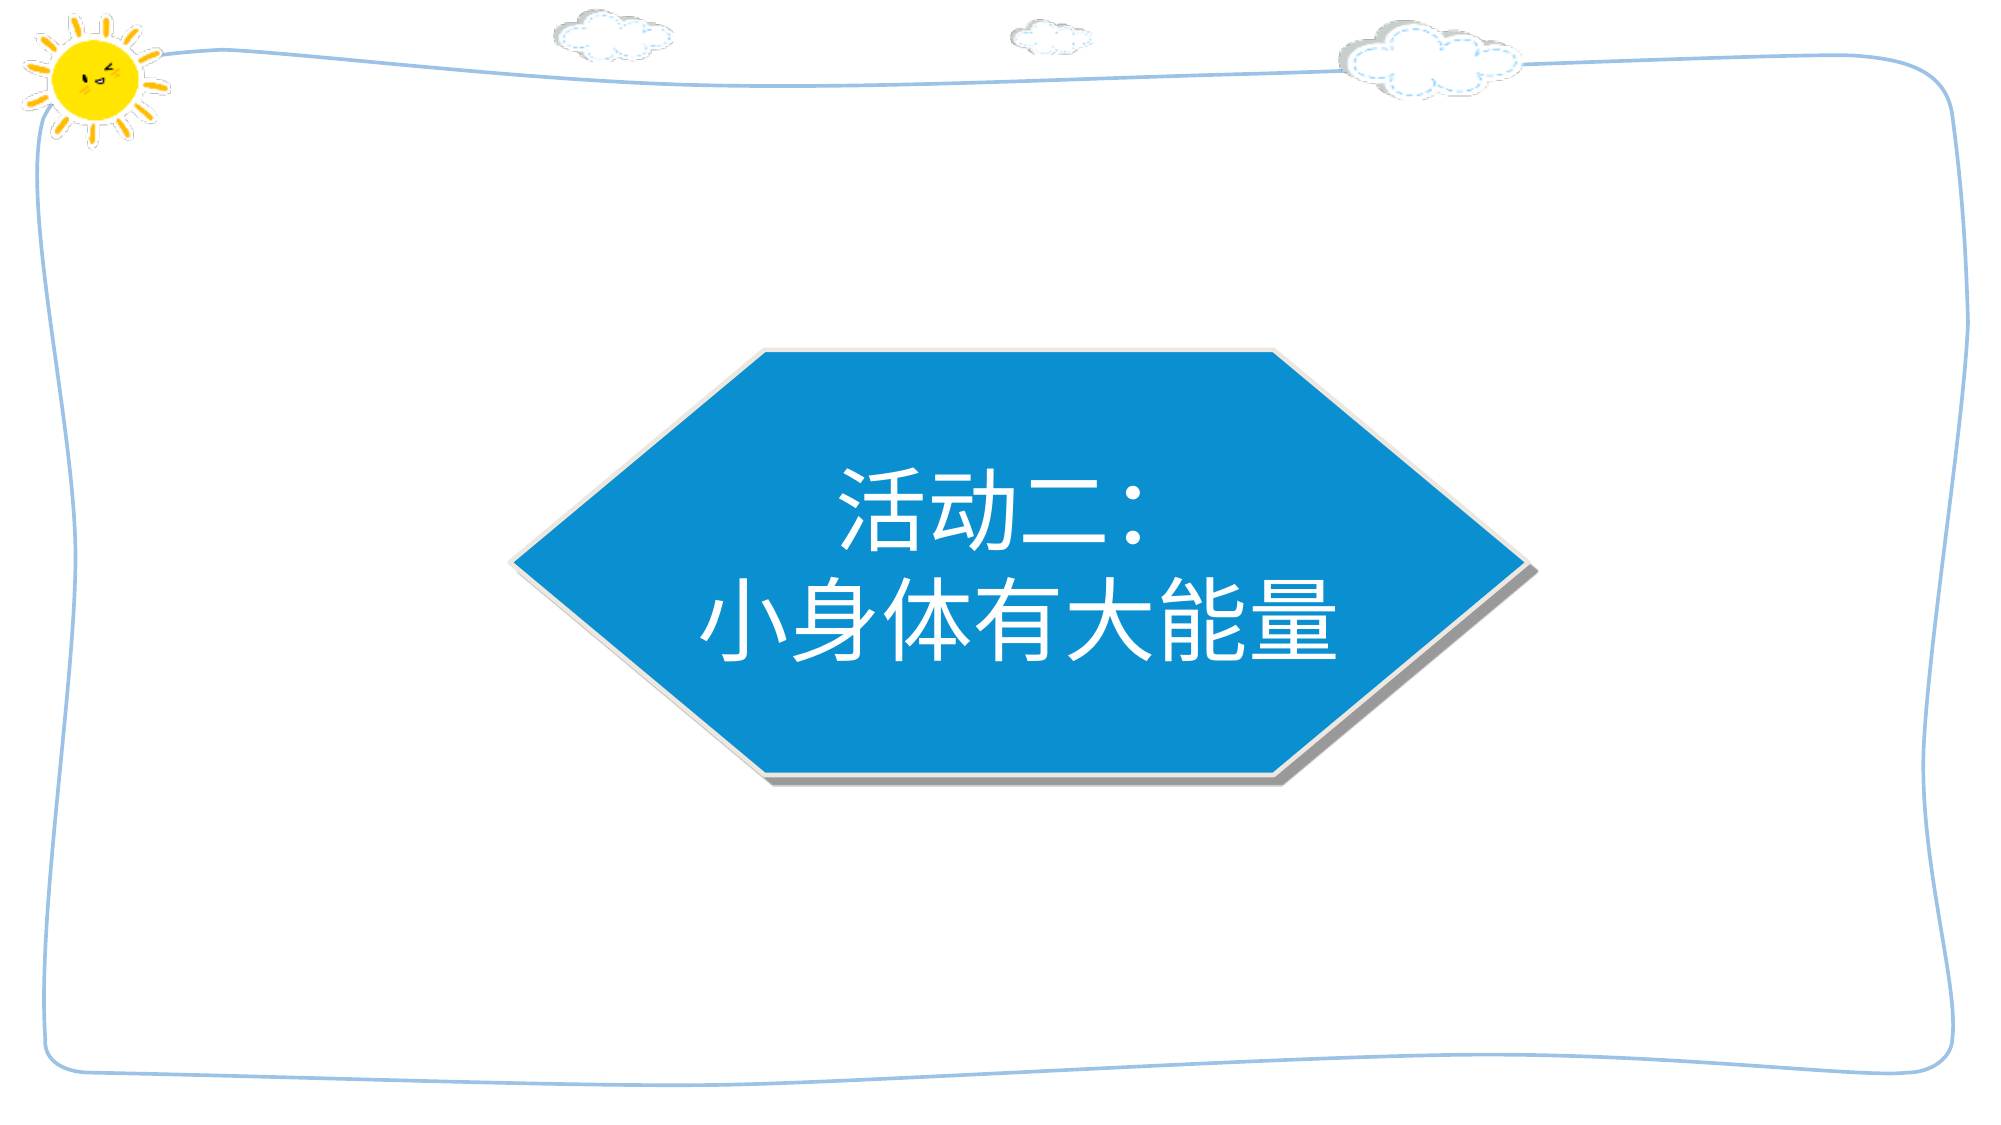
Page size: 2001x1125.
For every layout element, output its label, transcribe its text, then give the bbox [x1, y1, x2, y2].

picture [1010, 18, 1094, 56]
picture [1338, 16, 1524, 101]
text_box 活动二： 小身体有大能量 [509, 349, 1529, 775]
picture [553, 7, 675, 63]
picture [15, 12, 174, 152]
